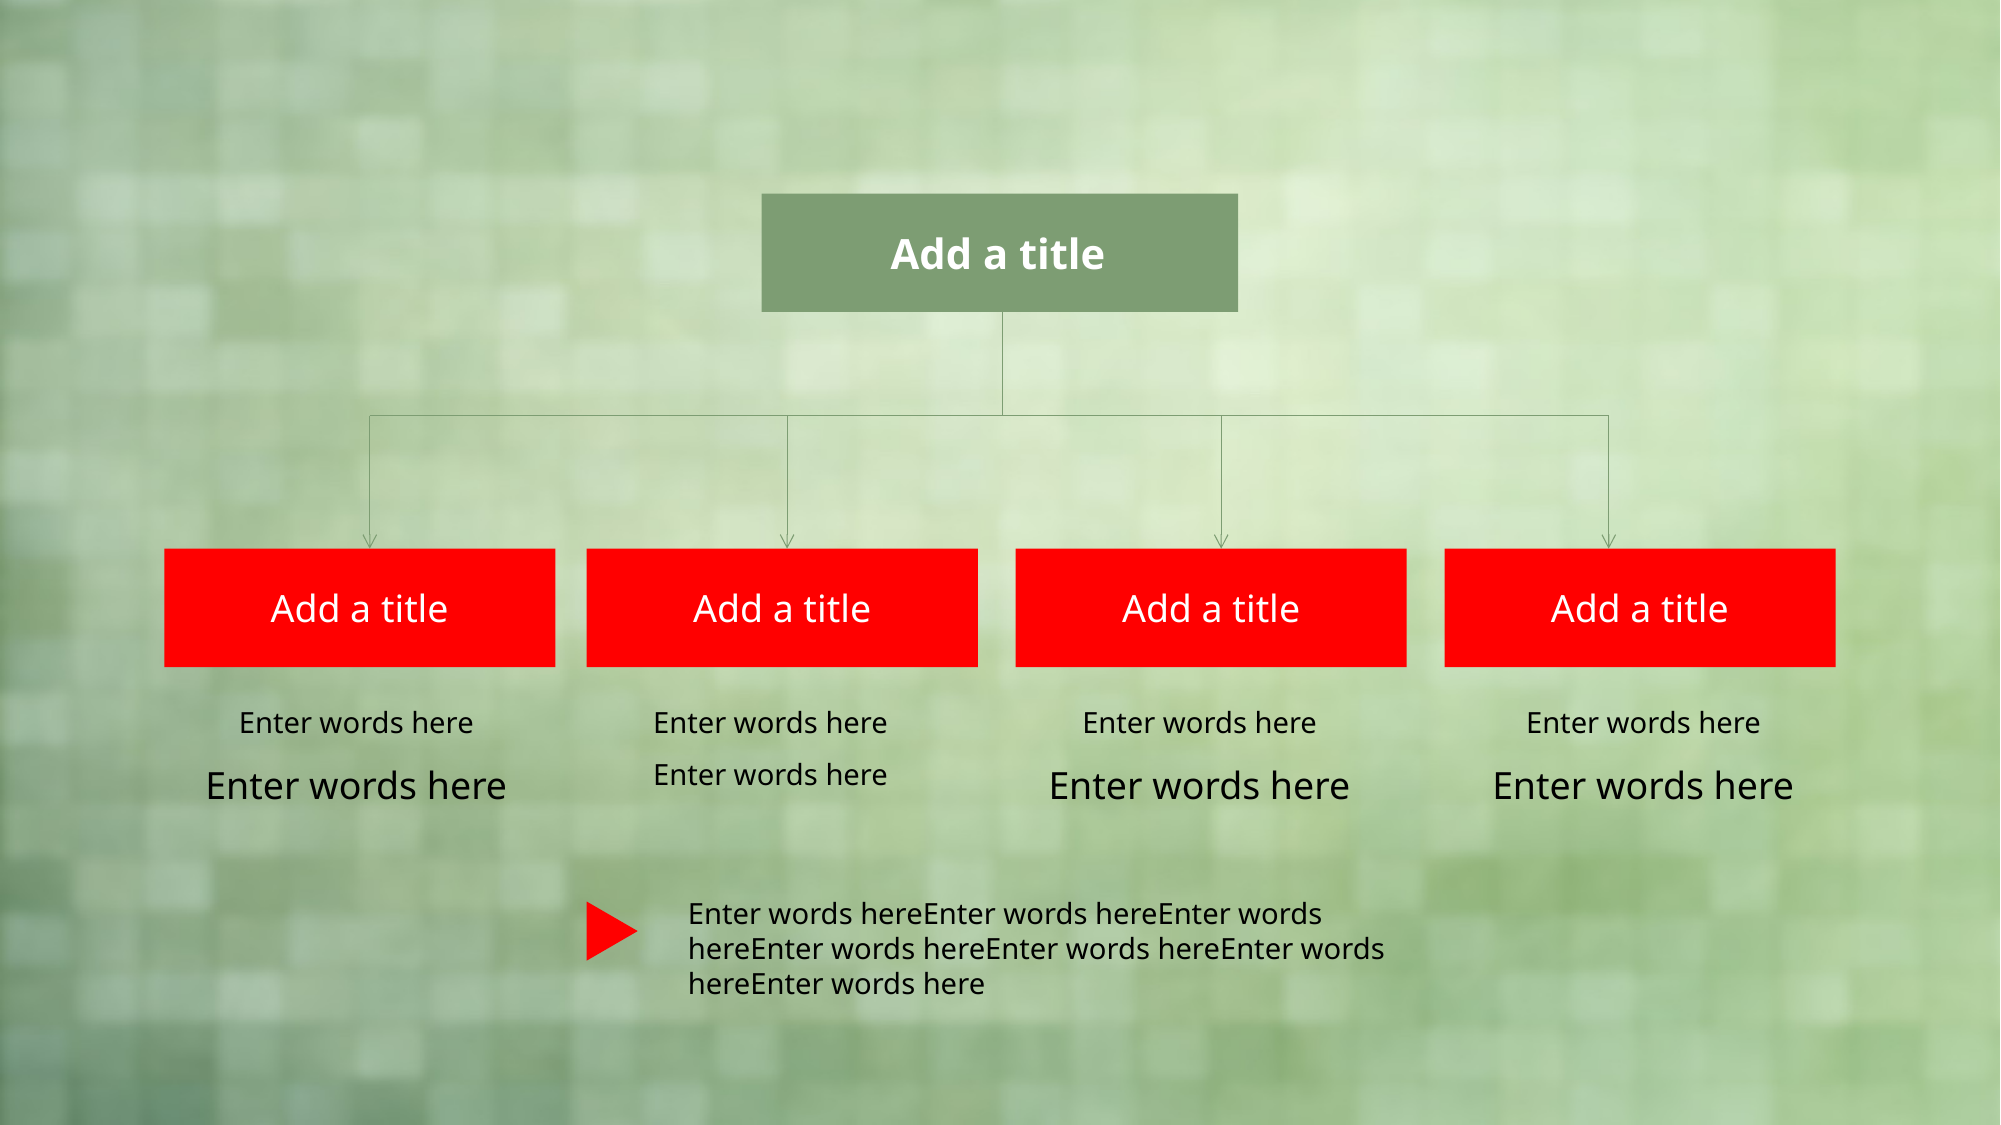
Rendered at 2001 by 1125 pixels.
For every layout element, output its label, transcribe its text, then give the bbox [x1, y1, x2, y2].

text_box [761, 193, 1239, 313]
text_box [369, 311, 1610, 549]
text_box [586, 901, 638, 961]
text_box Enter words here Enter words here [149, 679, 564, 815]
text_box Enter words here Enter words here [1436, 679, 1851, 815]
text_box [1444, 548, 1836, 668]
text_box Enter words here Enter words here [563, 679, 978, 799]
picture [0, 0, 2000, 1125]
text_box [1015, 548, 1407, 668]
text_box Enter words here Enter words here [992, 679, 1407, 815]
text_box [586, 548, 979, 668]
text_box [164, 548, 556, 668]
text_box Enter words hereEnter words hereEnter words hereEnter words hereEnter words hereEnter words hereEnter words here [673, 887, 1418, 1008]
